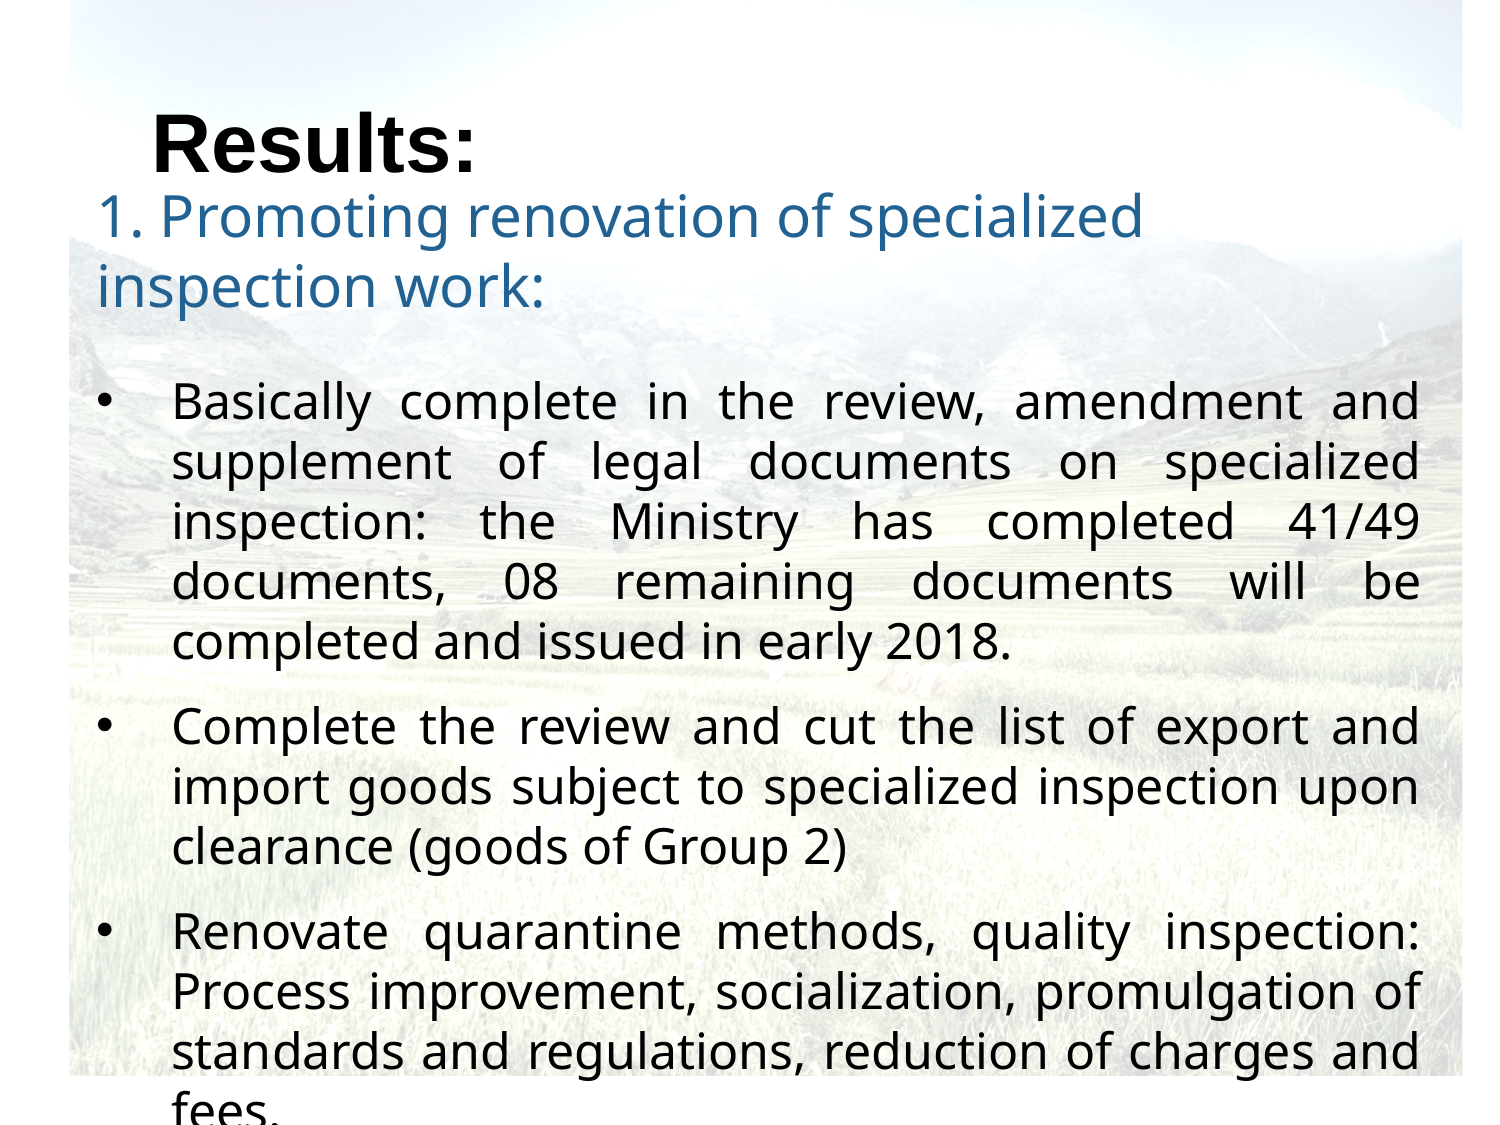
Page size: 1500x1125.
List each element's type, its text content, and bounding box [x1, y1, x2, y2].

picture [68, 0, 1463, 1077]
text_box 1. Promoting renovation of specialized inspection work: Basically complete in the review, amendment and supplement of legal documents on specialized inspection: the Ministry has completed 41/49 documents, 08 remaining documents will be completed and issued in early 2018. Complete the review and cut the list of export and import goods subject to specialized inspection upon clearance (goods of Group 2) Renovate quarantine methods, quality inspection: Process improvement, socialization, promulgation of standards and regulations, reduction of charges and fees. [81, 1085, 1437, 1125]
